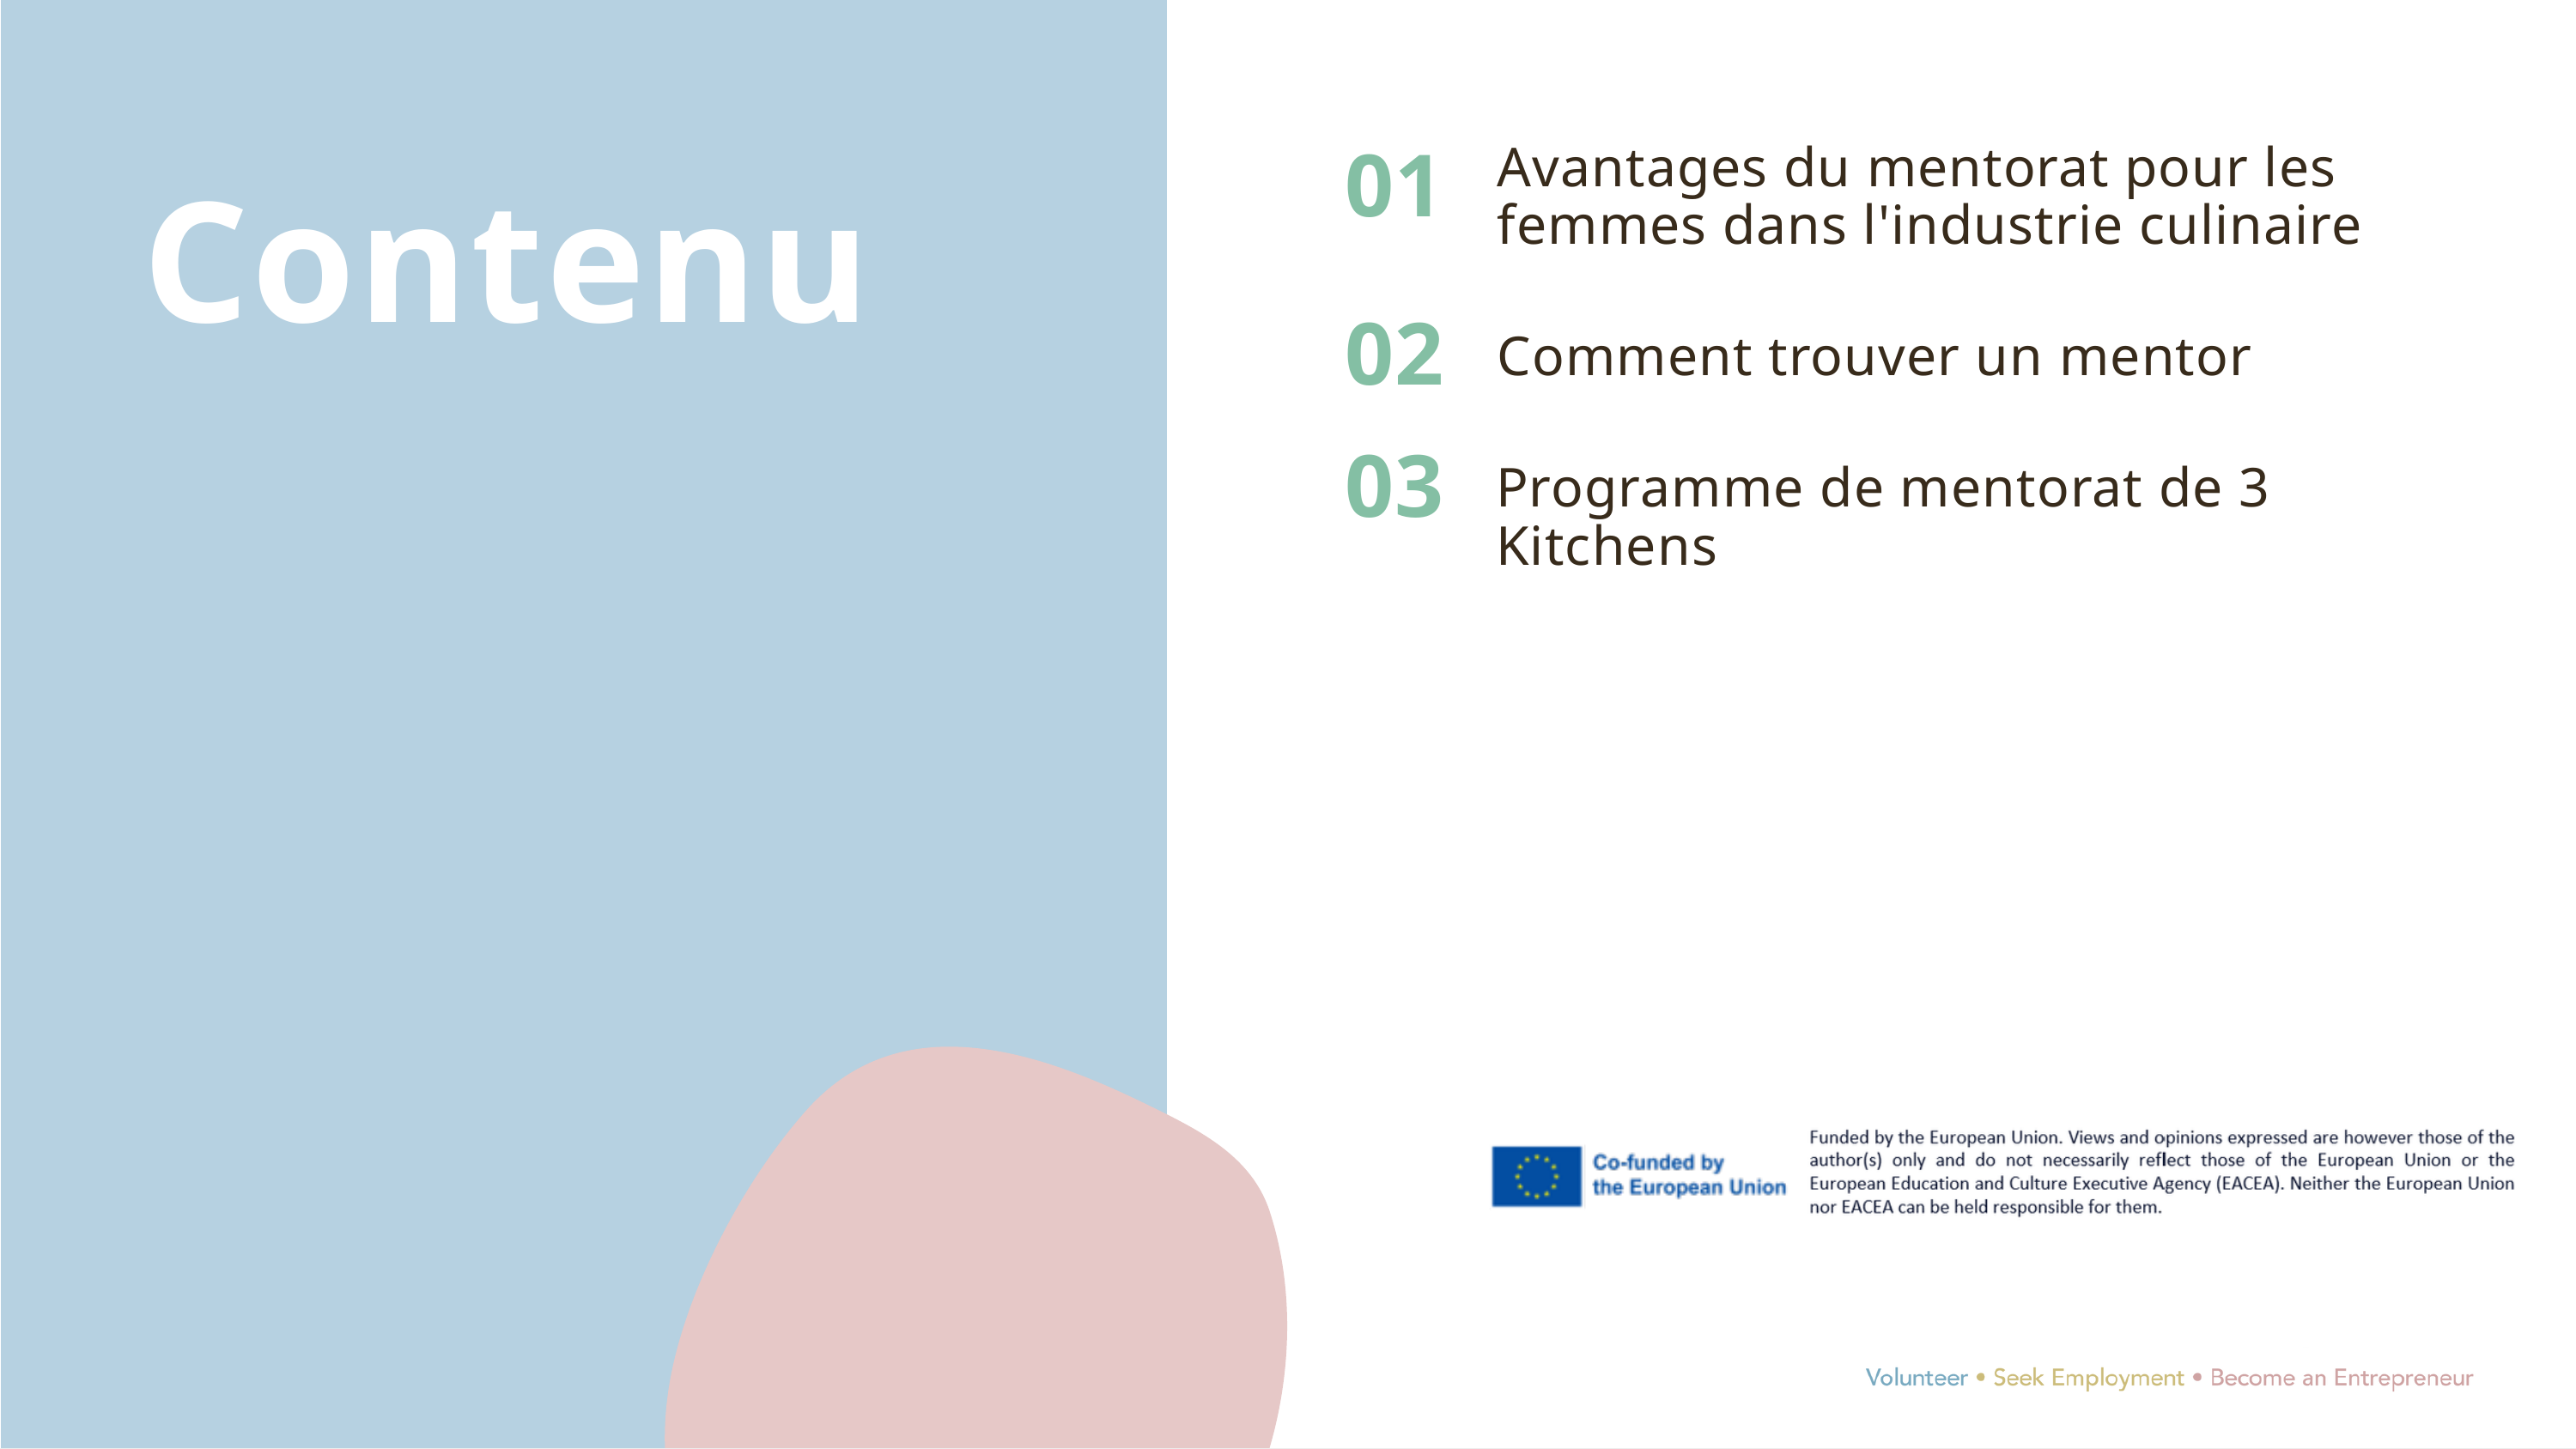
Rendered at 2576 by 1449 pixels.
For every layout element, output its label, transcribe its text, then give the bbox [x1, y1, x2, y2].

text_box [1792, 1108, 2534, 1240]
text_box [1, 0, 1168, 1445]
text_box [1489, 1143, 1792, 1211]
text_box Avantages du mentorat pour les femmes dans l'industrie culinaire [1497, 139, 2487, 256]
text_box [636, 1035, 1330, 1445]
text_box 03 [1345, 441, 1467, 535]
text_box Comment trouver un mentor [1497, 328, 2487, 386]
text_box 01 [1345, 141, 1467, 234]
text_box Programme de mentorat de 3 Kitchens [1496, 459, 2486, 576]
text_box 02 [1345, 309, 1467, 403]
text_box Contenu [1172, 174, 1698, 355]
text_box [1827, 1347, 2538, 1421]
